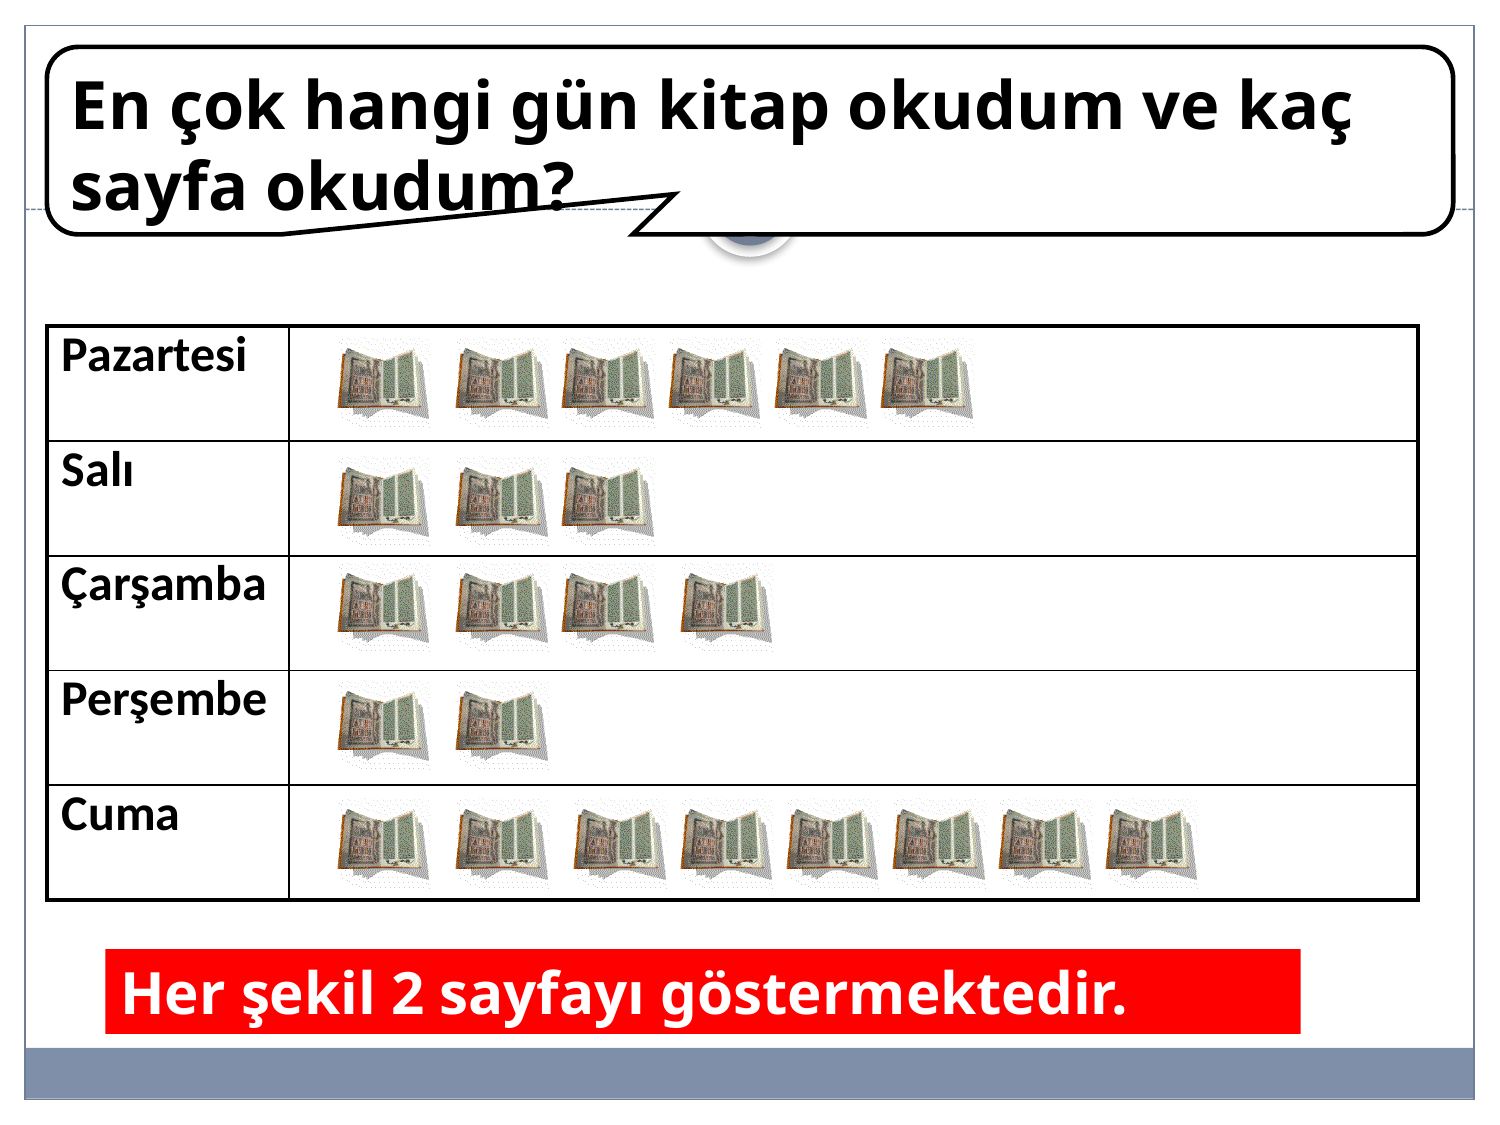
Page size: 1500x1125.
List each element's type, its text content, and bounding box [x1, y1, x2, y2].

picture [678, 562, 774, 658]
picture [336, 562, 432, 658]
table_cell [290, 786, 1416, 898]
table_cell Çarşamba [49, 557, 288, 670]
picture [336, 455, 432, 552]
picture [454, 337, 550, 433]
picture [454, 680, 550, 776]
picture [560, 337, 656, 433]
table_header [290, 328, 1416, 440]
picture [454, 798, 550, 894]
picture [560, 455, 656, 552]
picture [454, 455, 550, 552]
picture [336, 798, 432, 894]
picture [336, 337, 432, 433]
picture [785, 798, 881, 894]
table_cell Perşembe [49, 671, 288, 784]
picture [773, 337, 869, 433]
table_cell Cuma [49, 786, 288, 898]
picture [879, 337, 975, 433]
picture [891, 798, 987, 894]
text_box Her şekil 2 sayfayı göstermektedir. [105, 949, 1301, 1034]
picture [454, 562, 550, 658]
picture [1104, 798, 1200, 894]
picture [997, 798, 1093, 894]
table_header Pazartesi [49, 328, 288, 440]
table_cell [290, 557, 1416, 670]
picture [572, 798, 668, 894]
table_cell [290, 442, 1416, 555]
picture [666, 337, 762, 433]
table_cell Salı [49, 442, 288, 555]
text_box En çok hangi gün kitap okudum ve kaç sayfa okudum? [46, 46, 1454, 235]
table_cell [290, 671, 1416, 784]
picture [678, 798, 774, 894]
picture [336, 680, 432, 776]
picture [560, 562, 656, 658]
